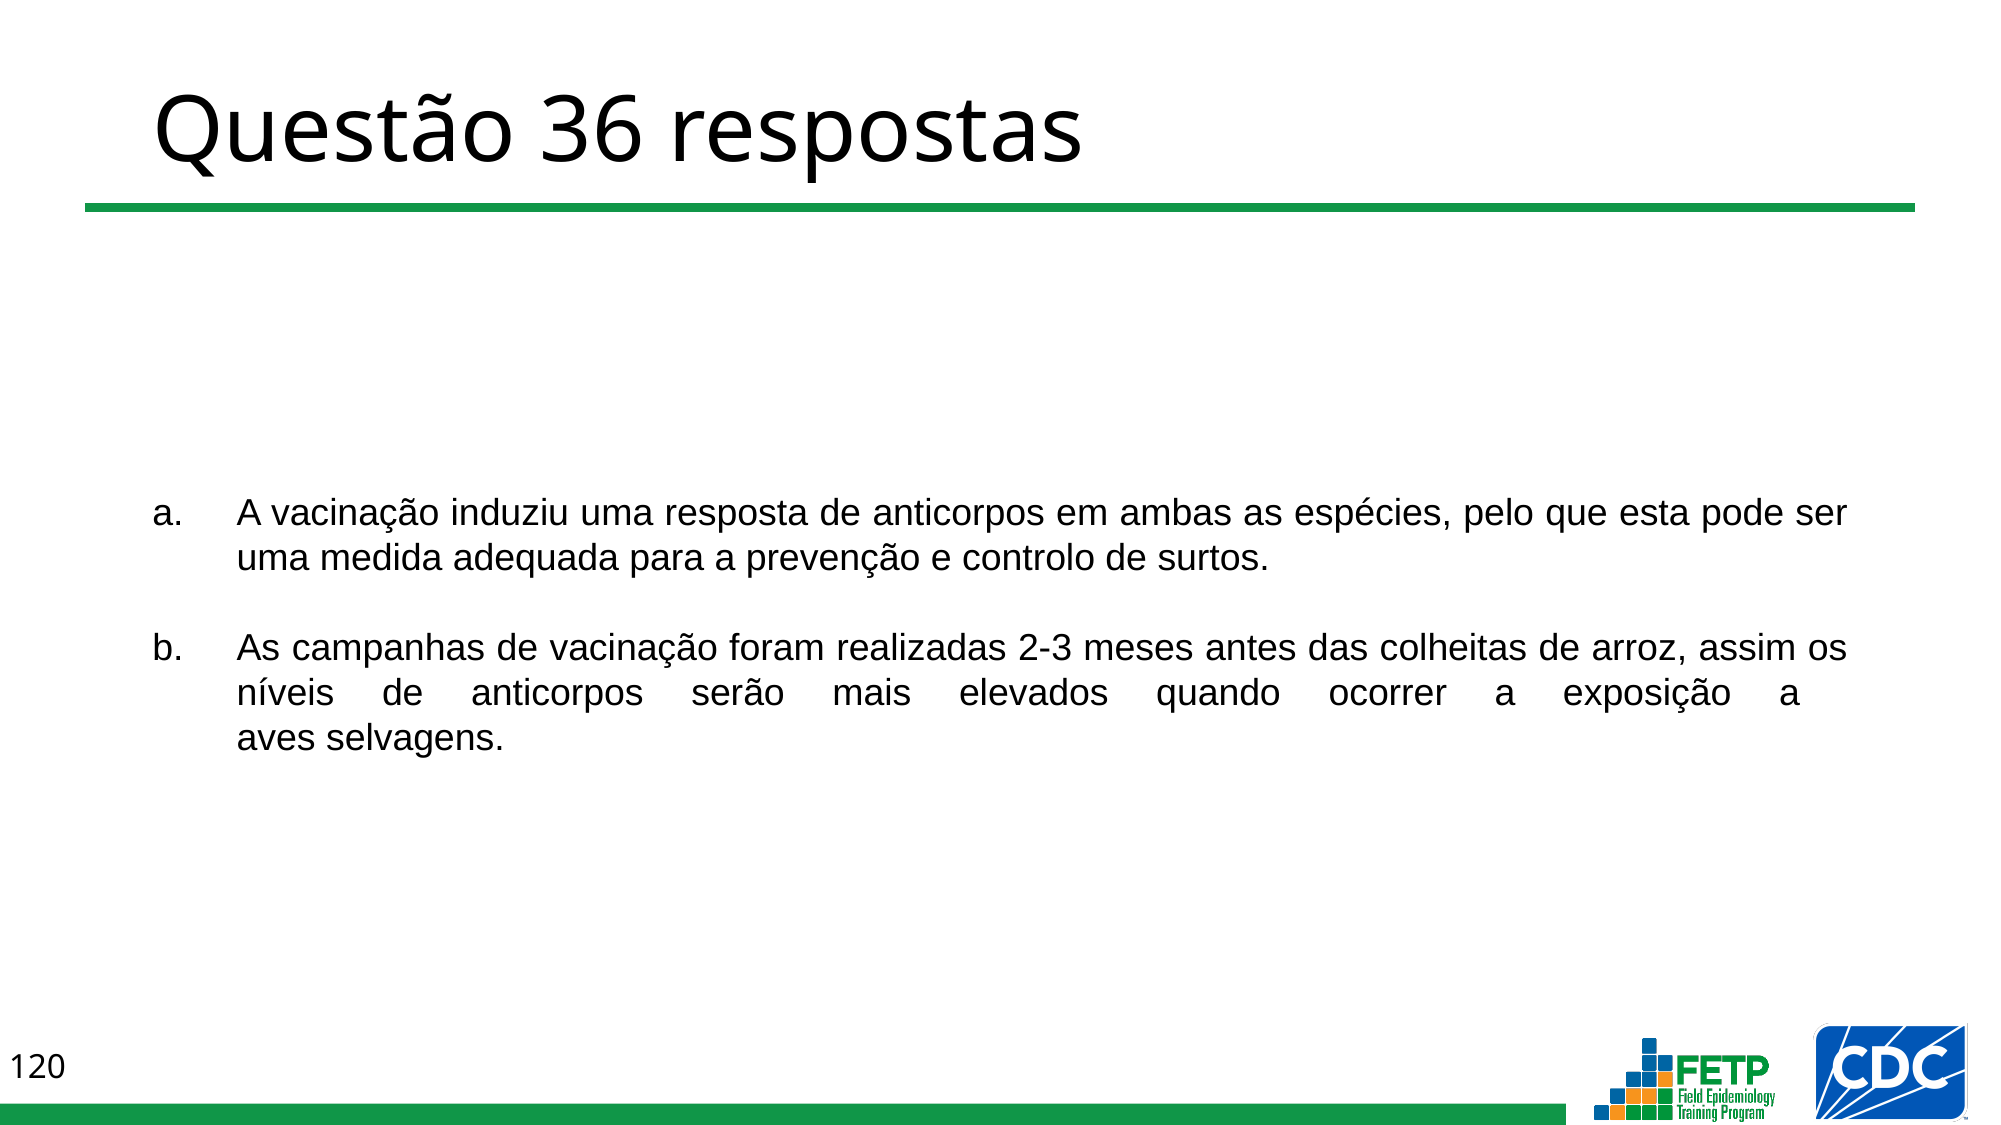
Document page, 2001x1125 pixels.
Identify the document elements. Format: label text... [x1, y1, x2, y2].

list A vacinação induziu uma resposta de anticorpos em ambas as espécies, pelo que esta pode ser uma medida adequada para a prevenção e controlo de surtos. As campanhas de vacinação foram realizadas 2-3 meses antes das colheitas de arroz, assim os níveis de anticorpos serão mais elevados quando ocorrer a exposição a aves selvagens. [137, 242, 1863, 1004]
picture [1813, 1023, 1968, 1122]
title Questão 36 respostas [137, 75, 1863, 207]
picture [1594, 1038, 1775, 1122]
